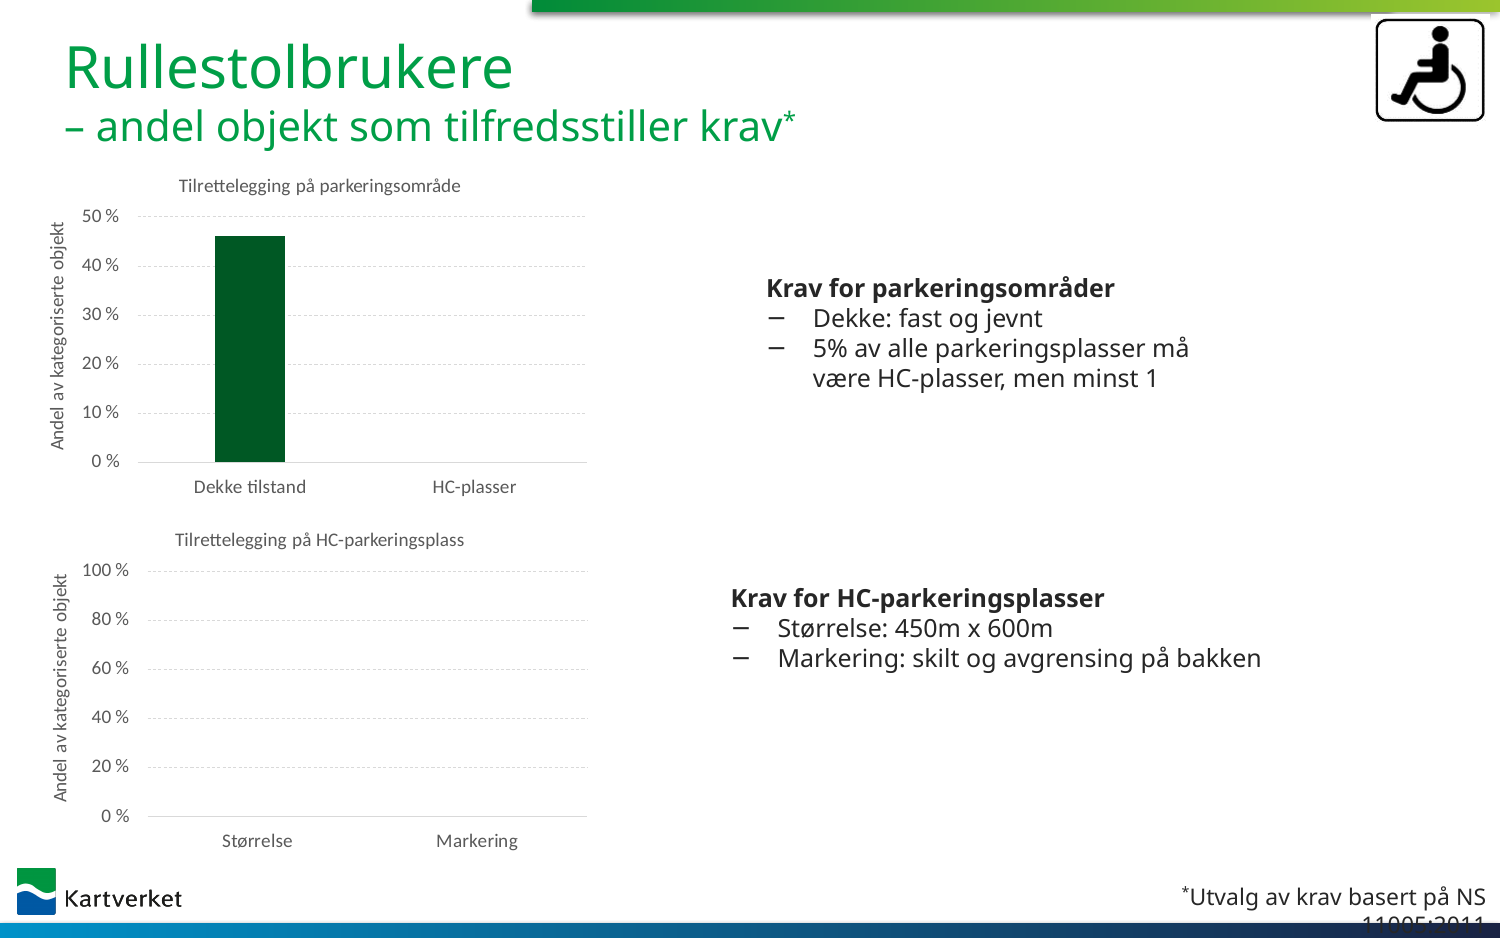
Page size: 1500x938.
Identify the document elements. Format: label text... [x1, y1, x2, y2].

picture [1371, 13, 1491, 127]
text_box *Utvalg av krav basert på NS 11005:2011 [1068, 873, 1500, 938]
text_box Krav for HC-parkeringsplasser Størrelse: 450m x 600m Markering: skilt og avgrensing på bakken [715, 574, 1278, 680]
text_box Krav for parkeringsområder Dekke: fast og jevnt 5% av alle parkeringsplasser må være HC-plasser, men minst 1 [751, 264, 1232, 400]
picture [41, 166, 598, 505]
text_box Rullestolbrukere – andel objekt som tilfredsstiller krav* [49, 23, 1431, 158]
picture [41, 520, 598, 859]
